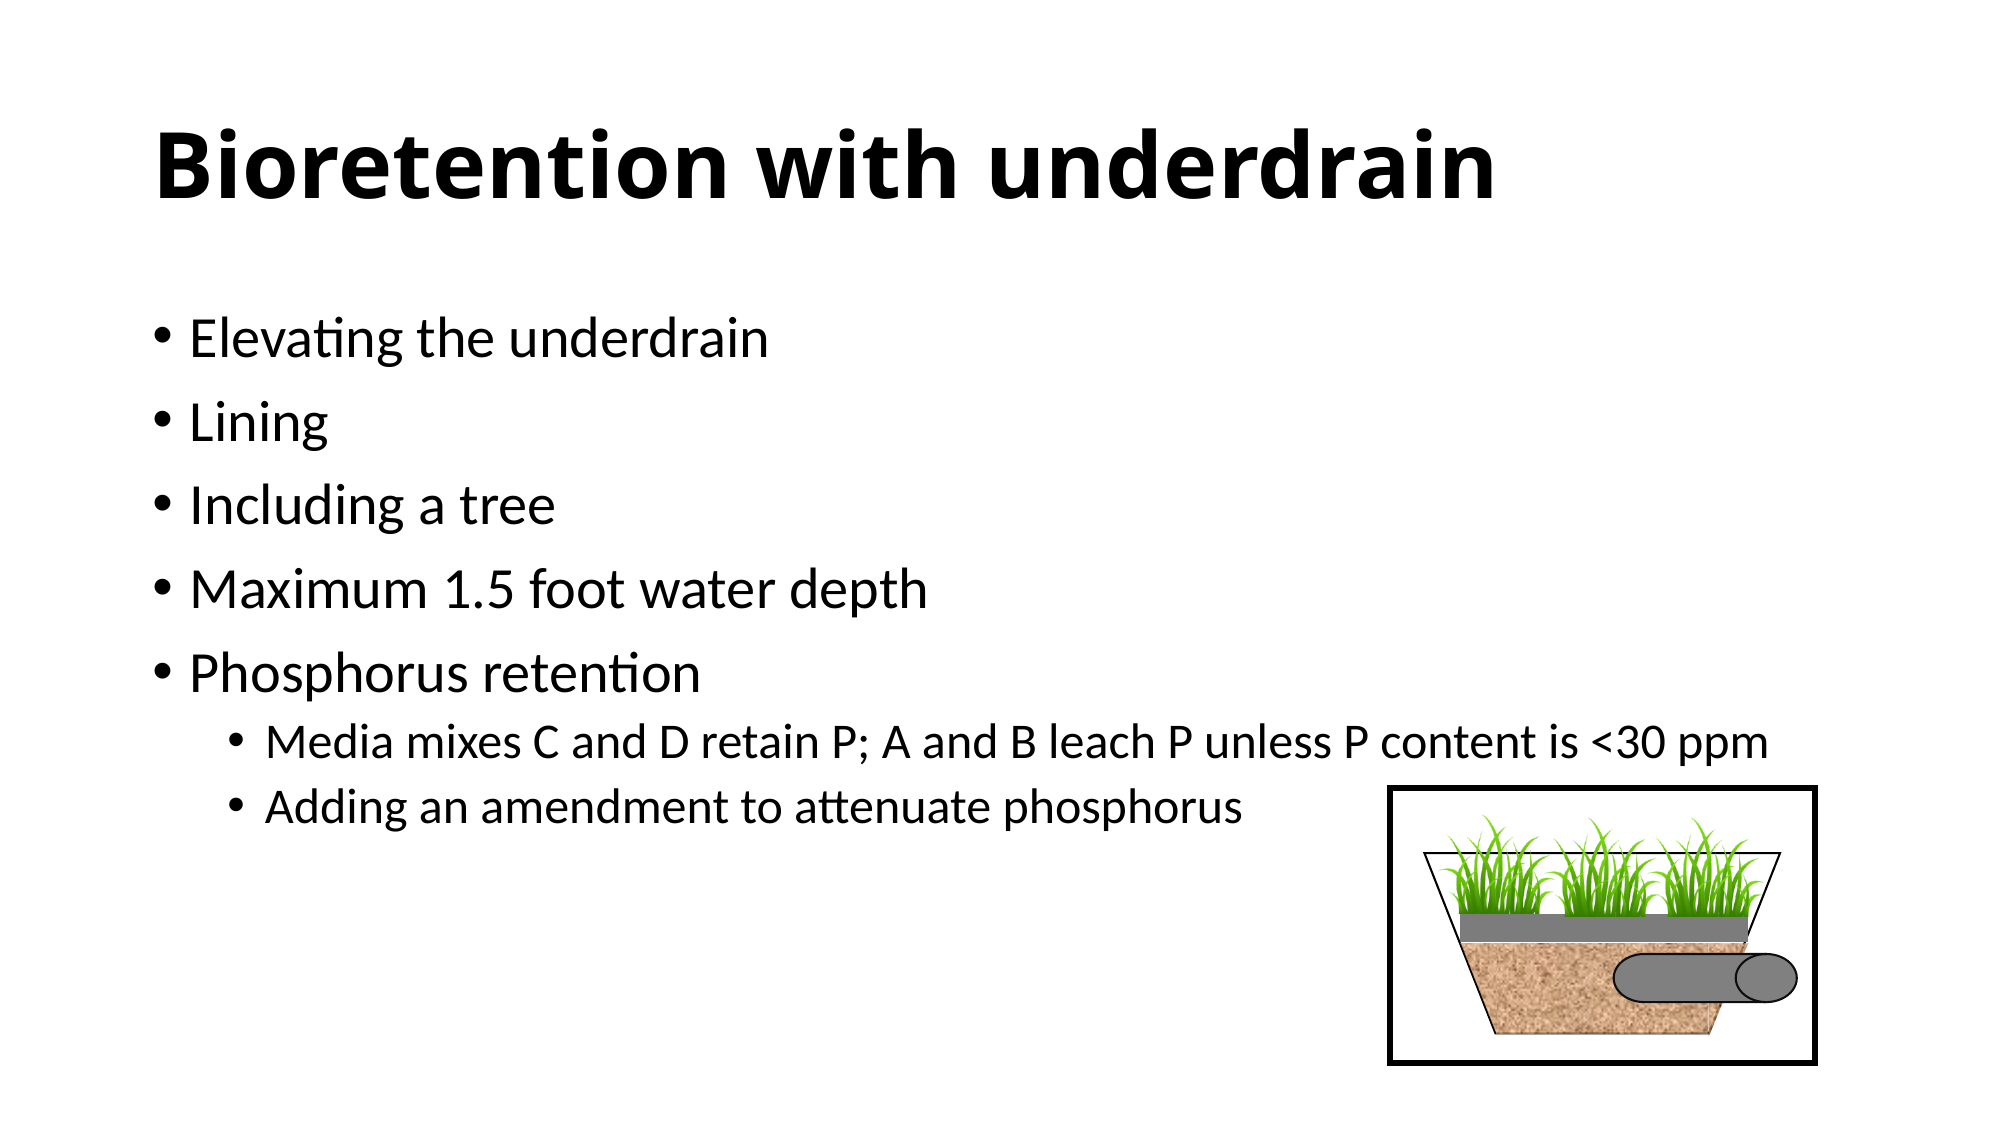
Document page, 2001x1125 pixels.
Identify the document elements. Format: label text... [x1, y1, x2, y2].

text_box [1390, 787, 1816, 1063]
title Bioretention with underdrain [137, 59, 1863, 278]
list Elevating the underdrain Lining Including a tree Maximum 1.5 foot water depth Phosphorus retention Media mixes C and D retain P; A and B leach P unless P content is <30 ppm Adding an amendment to attenuate phosphorus [137, 299, 1863, 1014]
